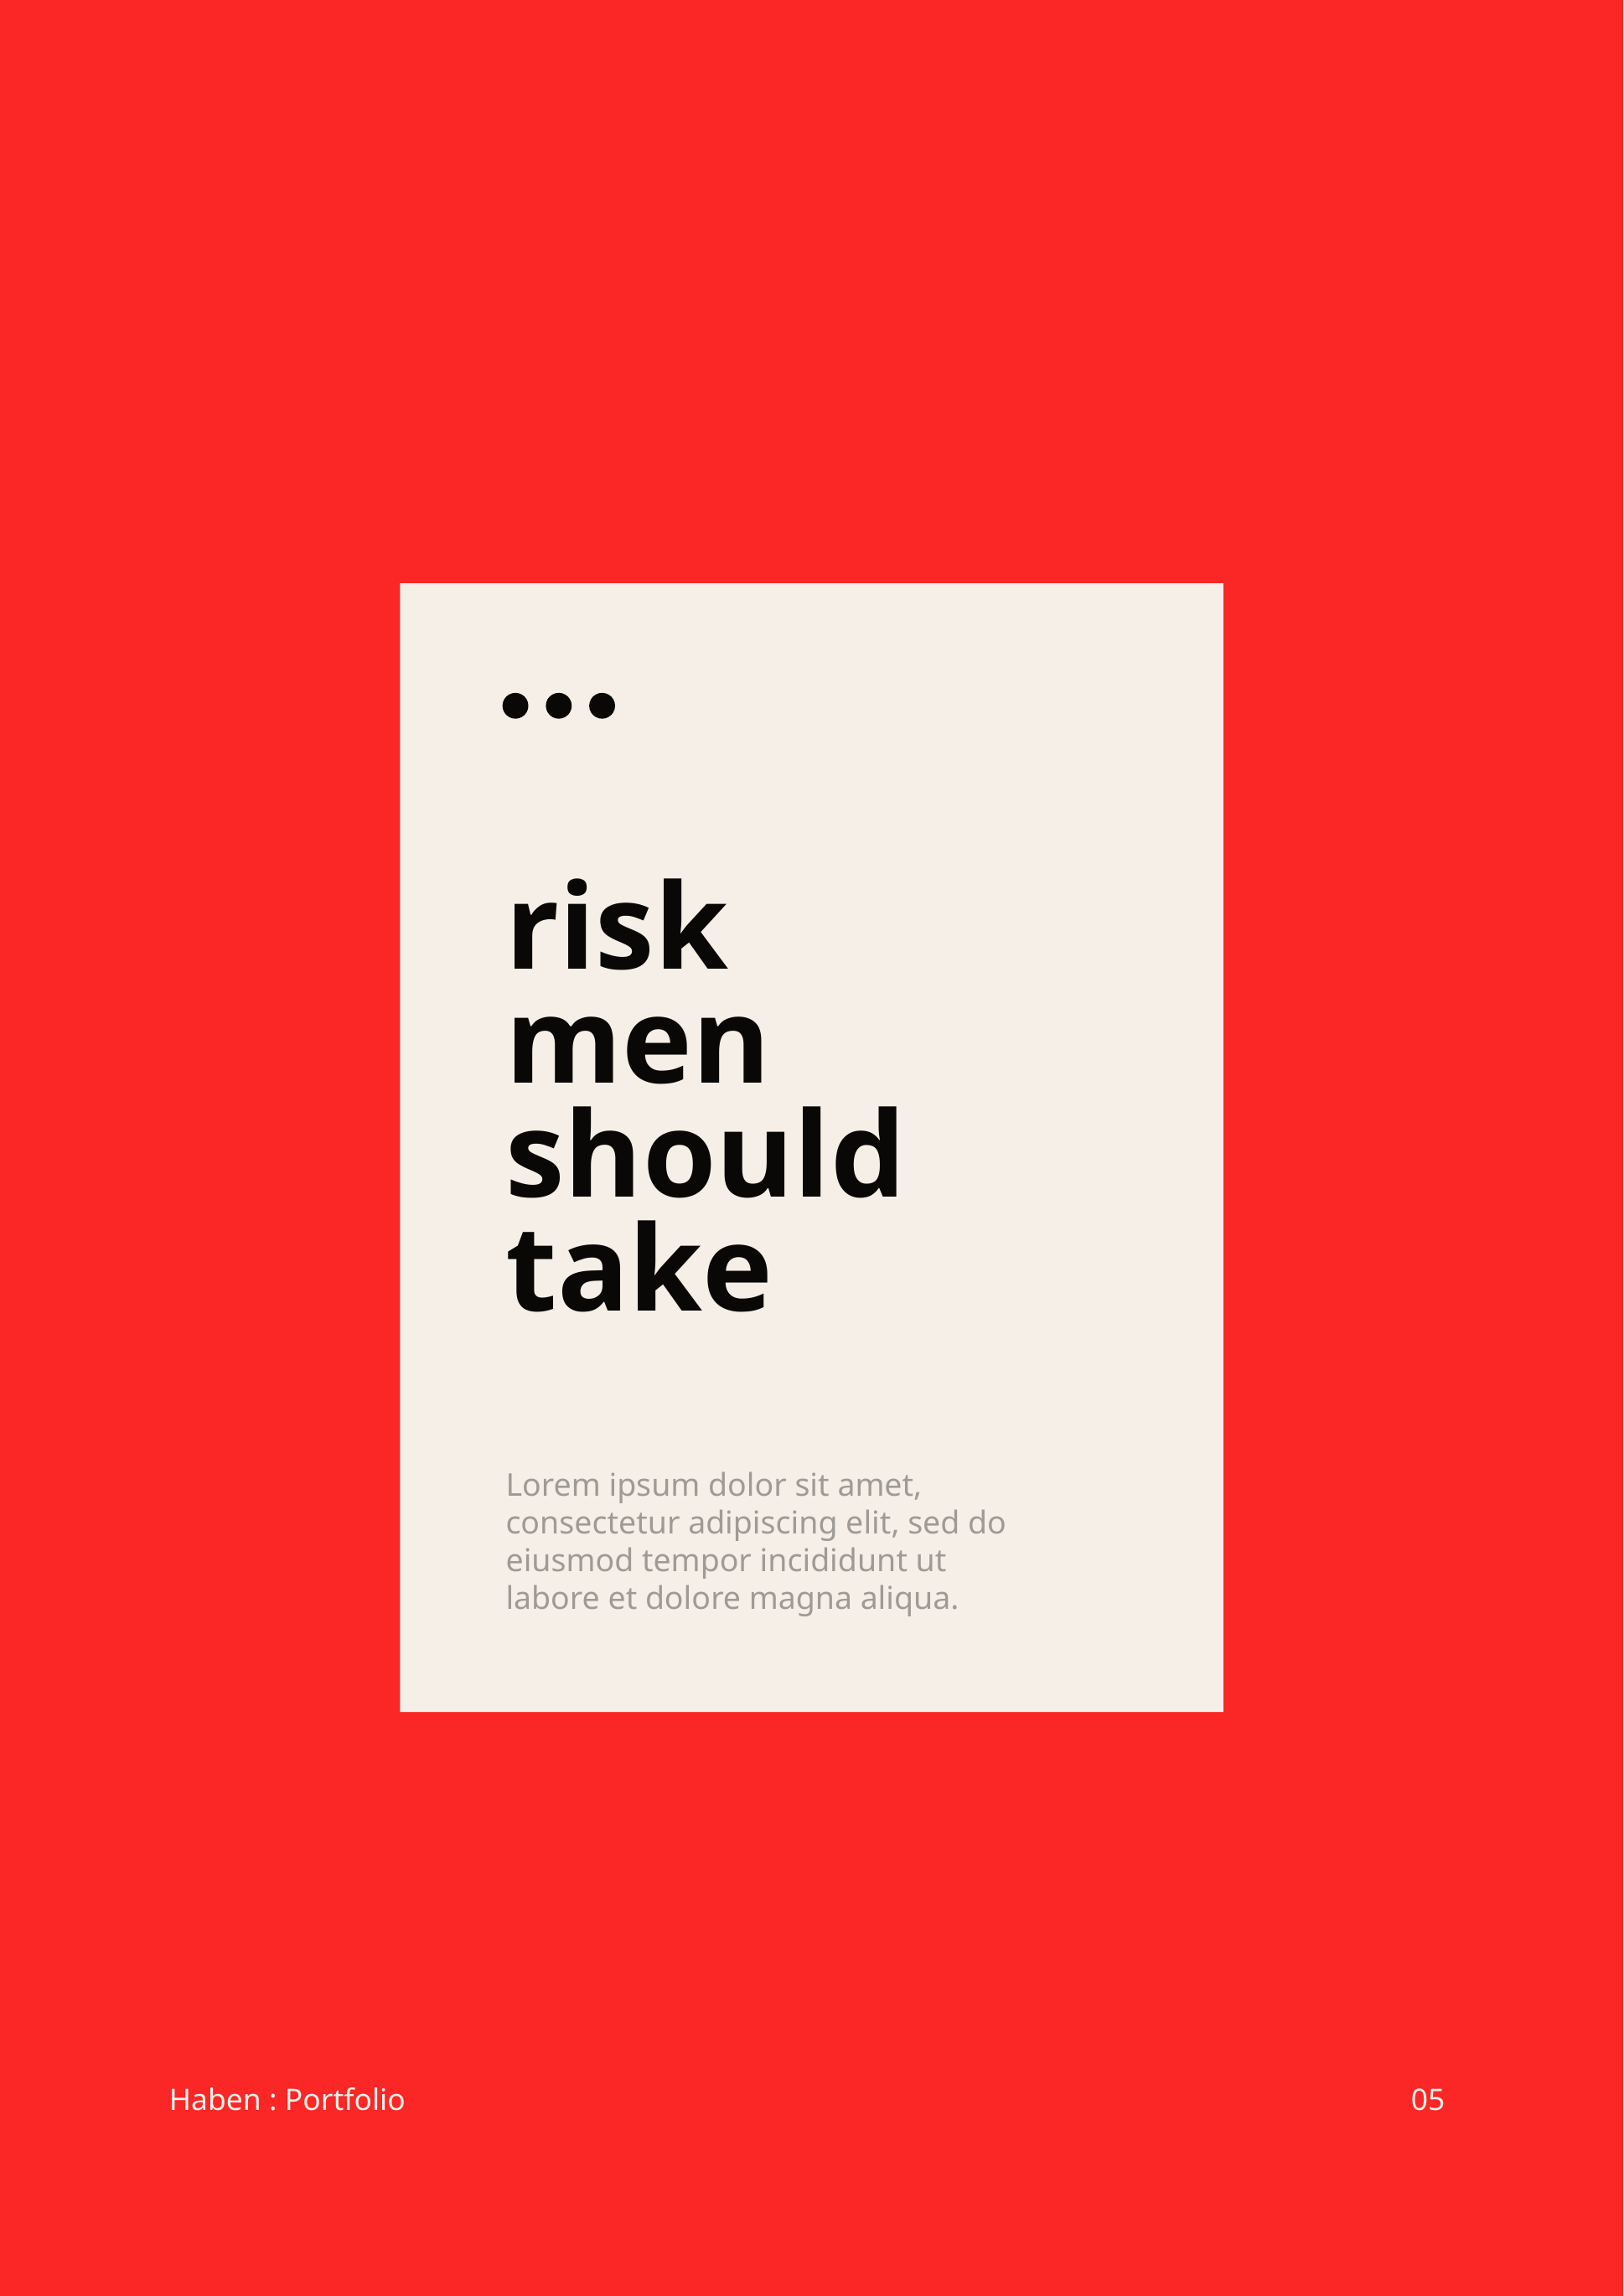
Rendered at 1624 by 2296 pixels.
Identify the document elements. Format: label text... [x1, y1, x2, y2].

text_box [589, 692, 615, 719]
text_box risk men should take [502, 874, 1024, 1337]
text_box [502, 692, 529, 719]
text_box [546, 692, 572, 719]
text_box [400, 583, 1223, 1713]
text_box Lorem ipsum dolor sit amet, consectetur adipiscing elit, sed do eiusmod tempor incididunt ut labore et dolore magna aliqua. [502, 1461, 1024, 1619]
text_box 05 [1408, 2077, 1449, 2120]
text_box Haben : Portfolio [165, 2077, 410, 2120]
